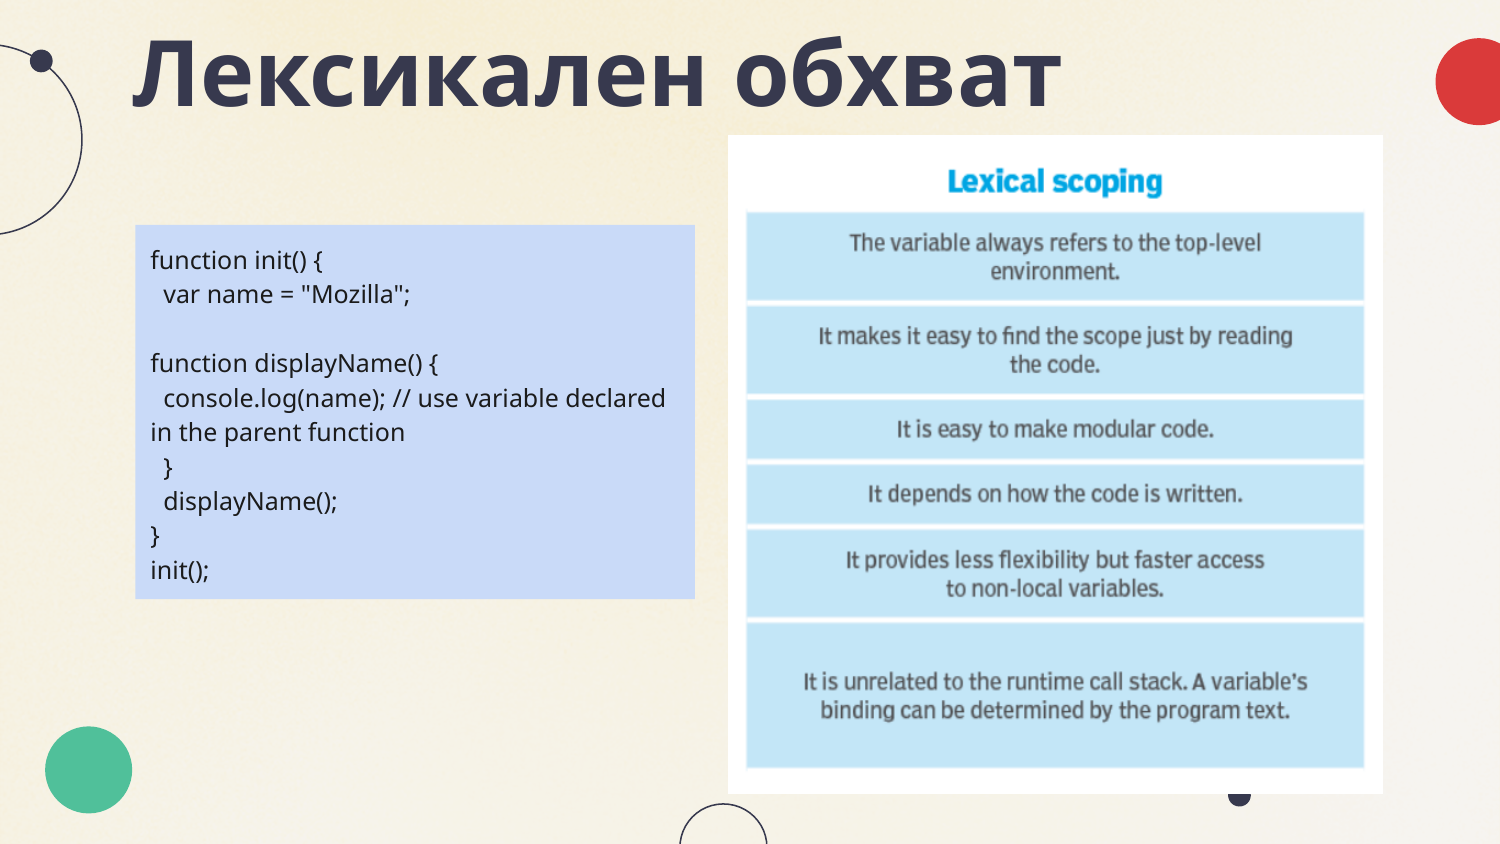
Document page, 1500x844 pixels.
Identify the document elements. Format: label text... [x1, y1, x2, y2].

picture [728, 135, 1383, 794]
text_box [681, 805, 765, 844]
text_box function init() { var name = "Mozilla"; function displayName() { console.log(name); // use variable declared in the parent function } displayName(); } init(); [135, 224, 695, 600]
title Лексикален обхват [117, 0, 1383, 185]
text_box [0, 0, 726, 844]
text_box [739, 0, 1500, 844]
